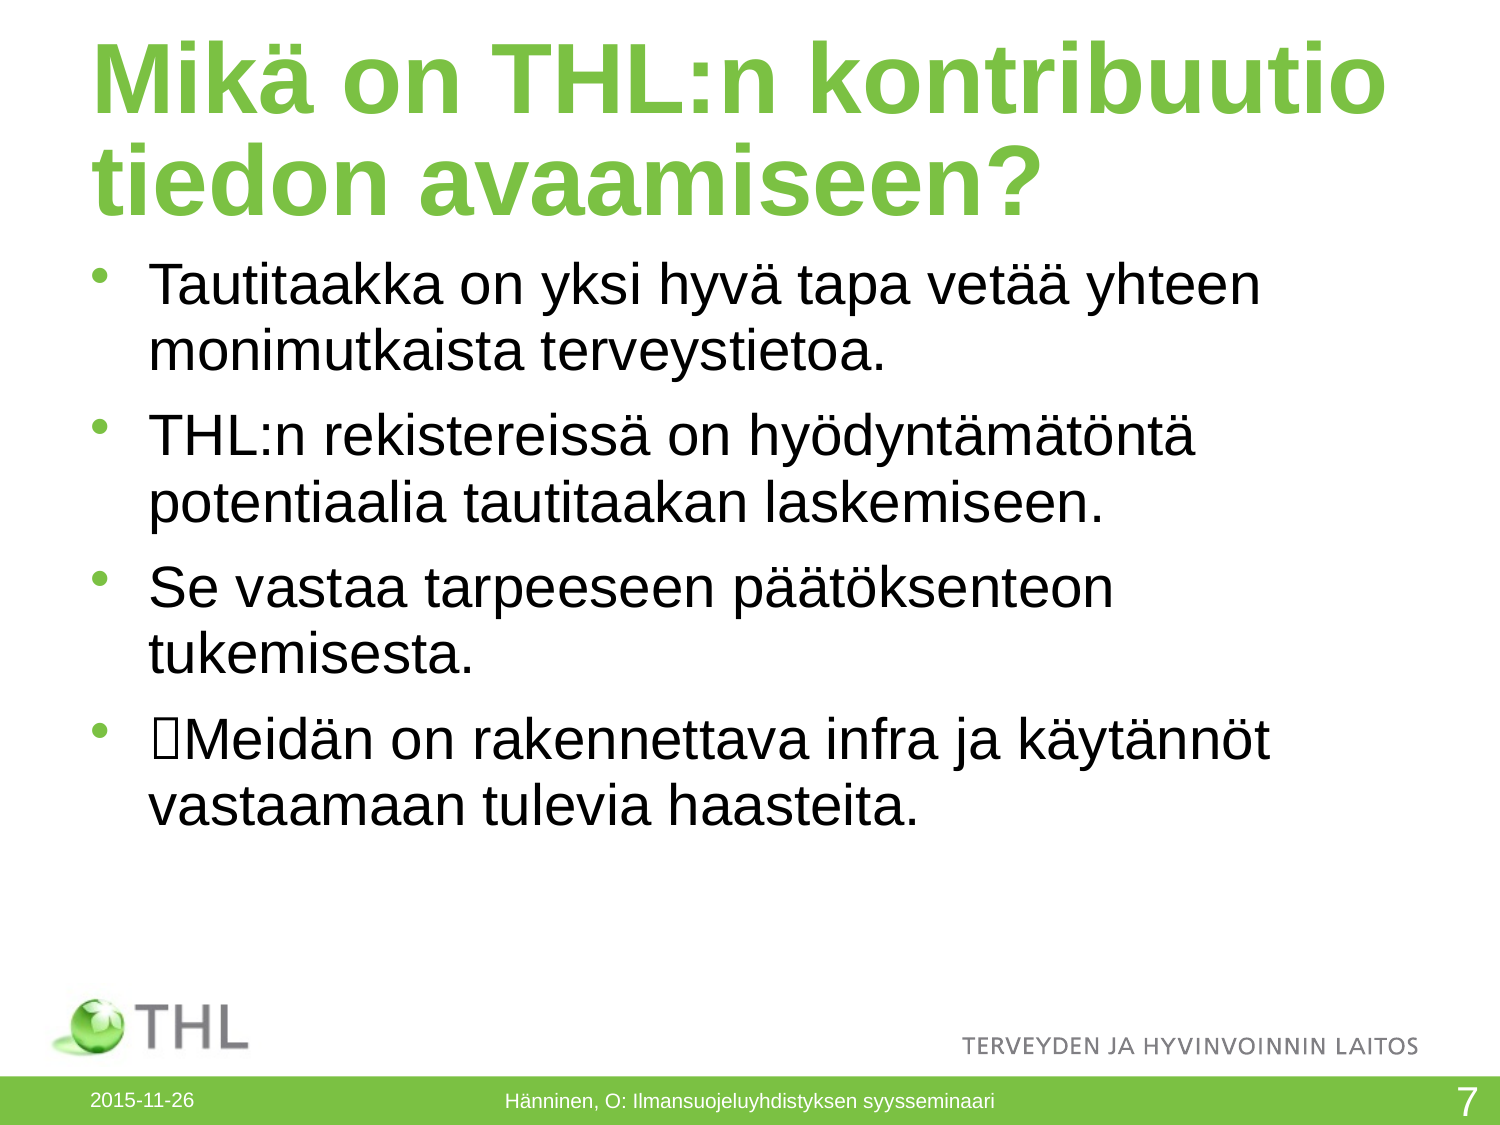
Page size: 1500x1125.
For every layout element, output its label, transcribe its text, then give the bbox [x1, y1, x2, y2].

picture [24, 983, 275, 1067]
slide_number 7 [1316, 1082, 1495, 1118]
list Tautitaakka on yksi hyvä tapa vetää yhteen monimutkaista terveystietoa. THL:n rekistereissä on hyödyntämätöntä potentiaalia tautitaakan laskemiseen. Se vastaa tarpeeseen päätöksenteon tukemisesta. Meidän on rakennettava infra ja käytännöt vastaamaan tulevia haasteita. [74, 243, 1424, 965]
footer Hänninen, O: Ilmansuojeluyhdistyksen syysseminaari [253, 1082, 1247, 1118]
title Mikä on THL:n kontribuutio tiedon avaamiseen? [76, 42, 1424, 243]
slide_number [74, 1080, 255, 1118]
